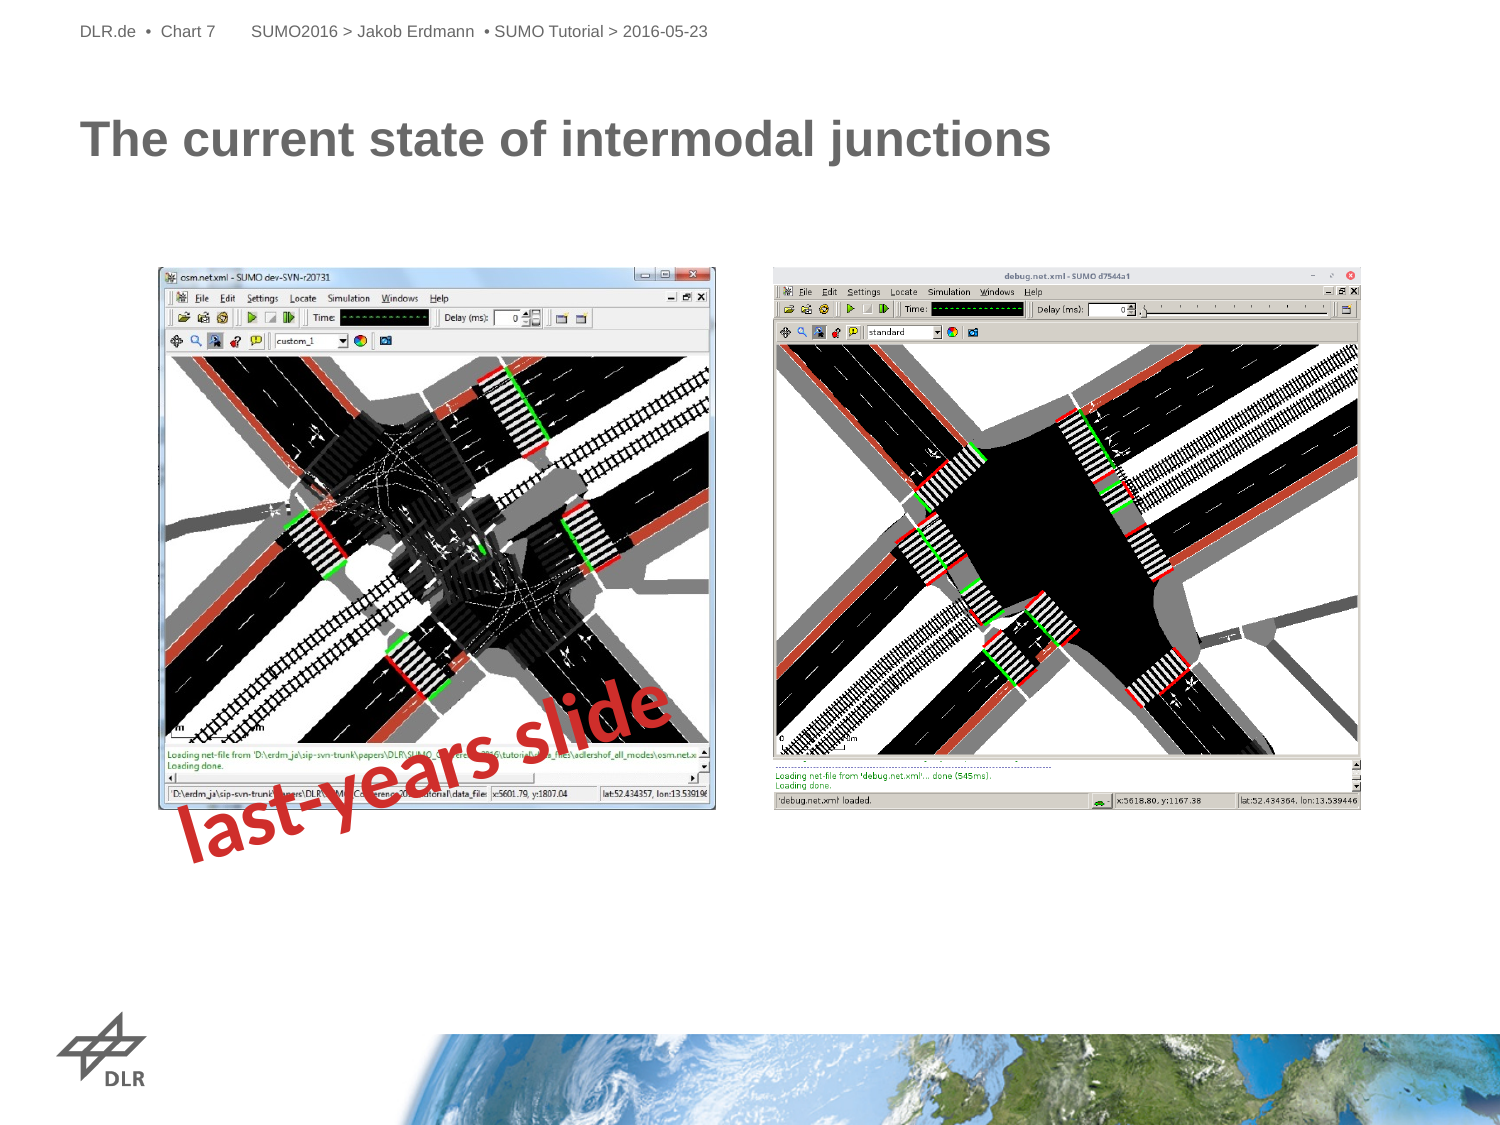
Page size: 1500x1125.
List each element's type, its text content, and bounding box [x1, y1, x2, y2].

footer SUMO2016 > Jakob Erdmann • SUMO Tutorial > 2016-05-23 [251, 20, 1421, 45]
picture [0, 1007, 1500, 1125]
title The current state of intermodal junctions [79, 106, 1421, 228]
picture [158, 266, 716, 810]
picture [773, 266, 1362, 810]
text_box last-years slide [160, 818, 437, 894]
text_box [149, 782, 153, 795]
slide_number DLR.de • Chart 7 [79, 20, 251, 45]
